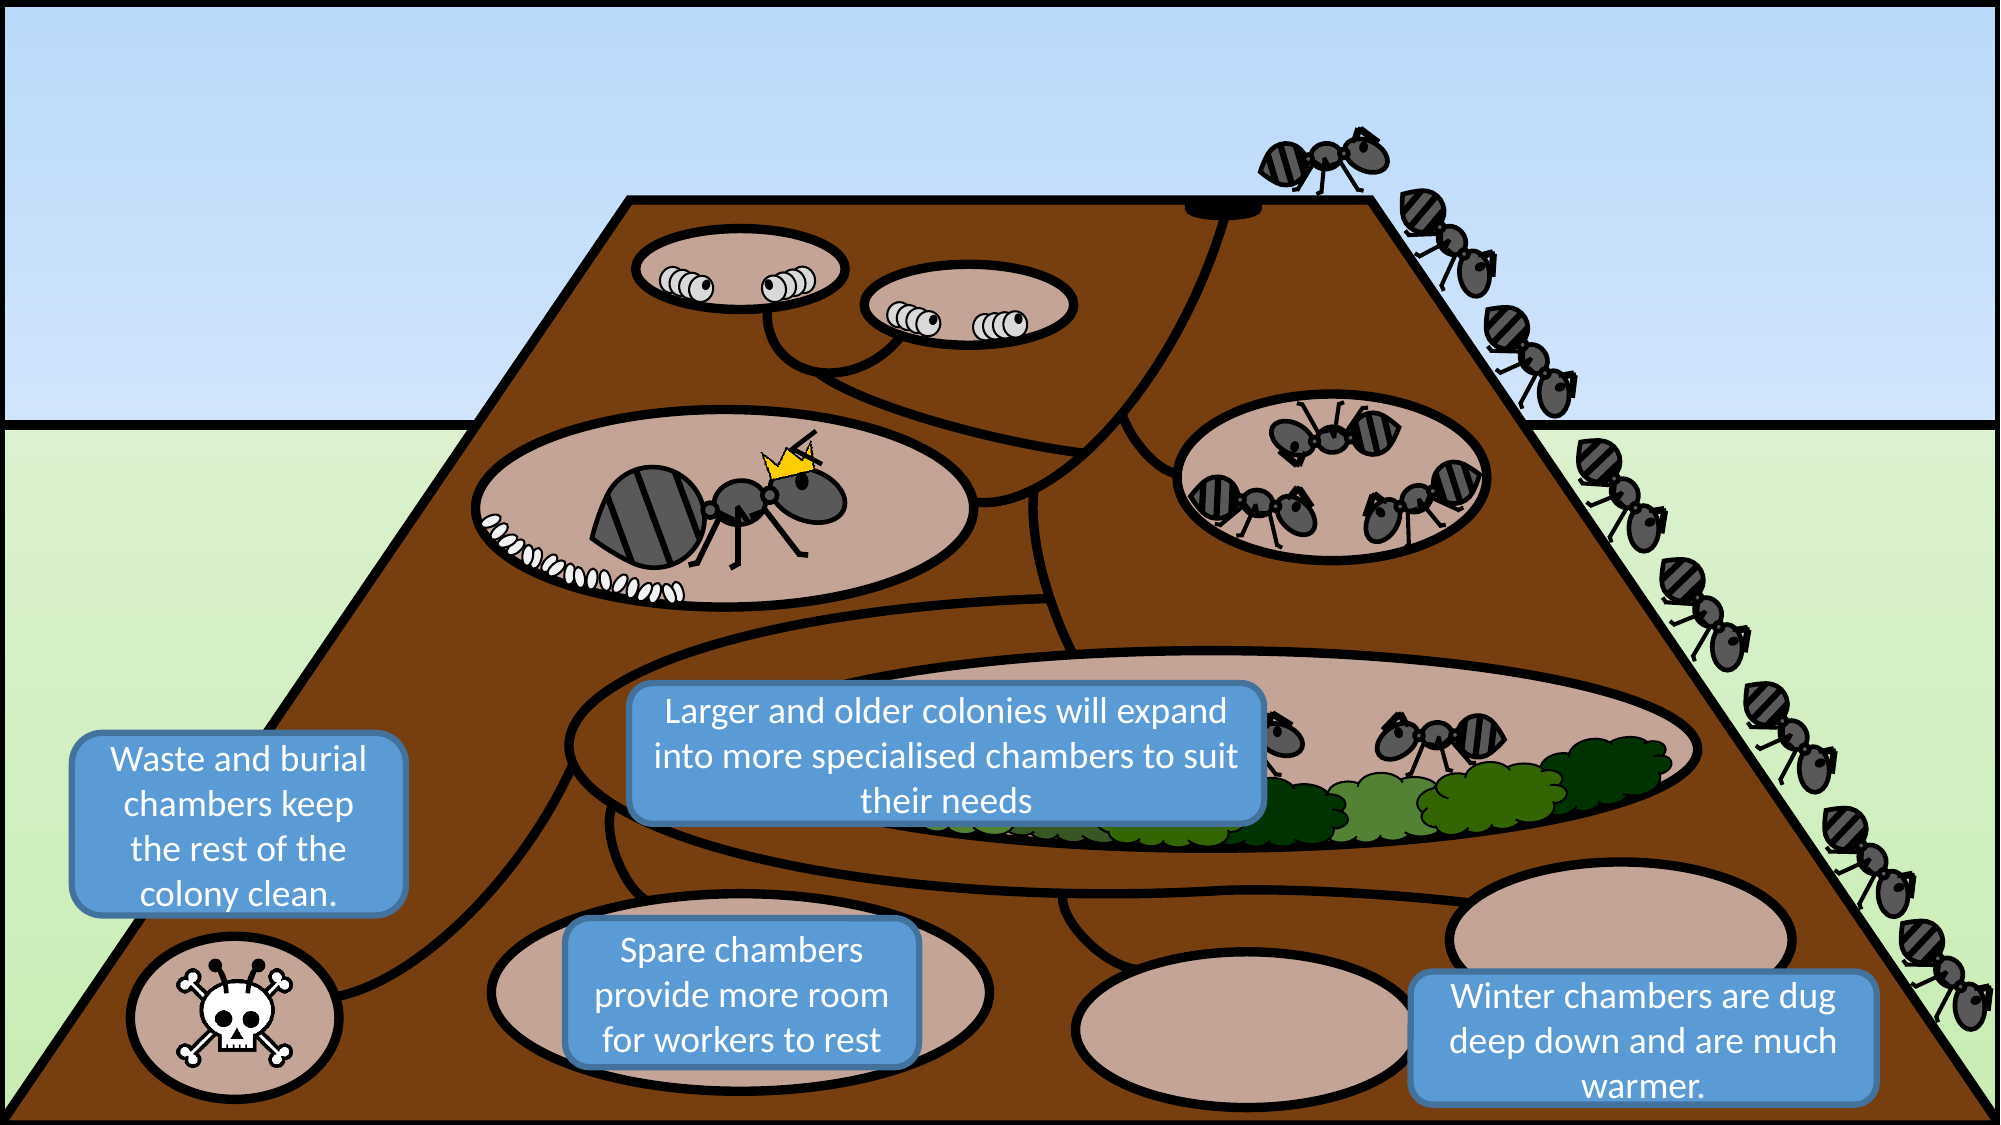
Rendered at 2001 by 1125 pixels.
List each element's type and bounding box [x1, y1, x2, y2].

text_box [761, 270, 816, 298]
text_box [0, 1, 2000, 1125]
text_box [491, 795, 990, 1092]
text_box [1051, 861, 1877, 1108]
text_box [71, 538, 542, 1100]
text_box [1196, 471, 1265, 542]
text_box [886, 306, 941, 332]
text_box [771, 703, 1265, 849]
text_box [659, 271, 714, 298]
text_box [1265, 124, 1982, 1037]
text_box [972, 312, 1028, 340]
text_box [490, 430, 847, 613]
